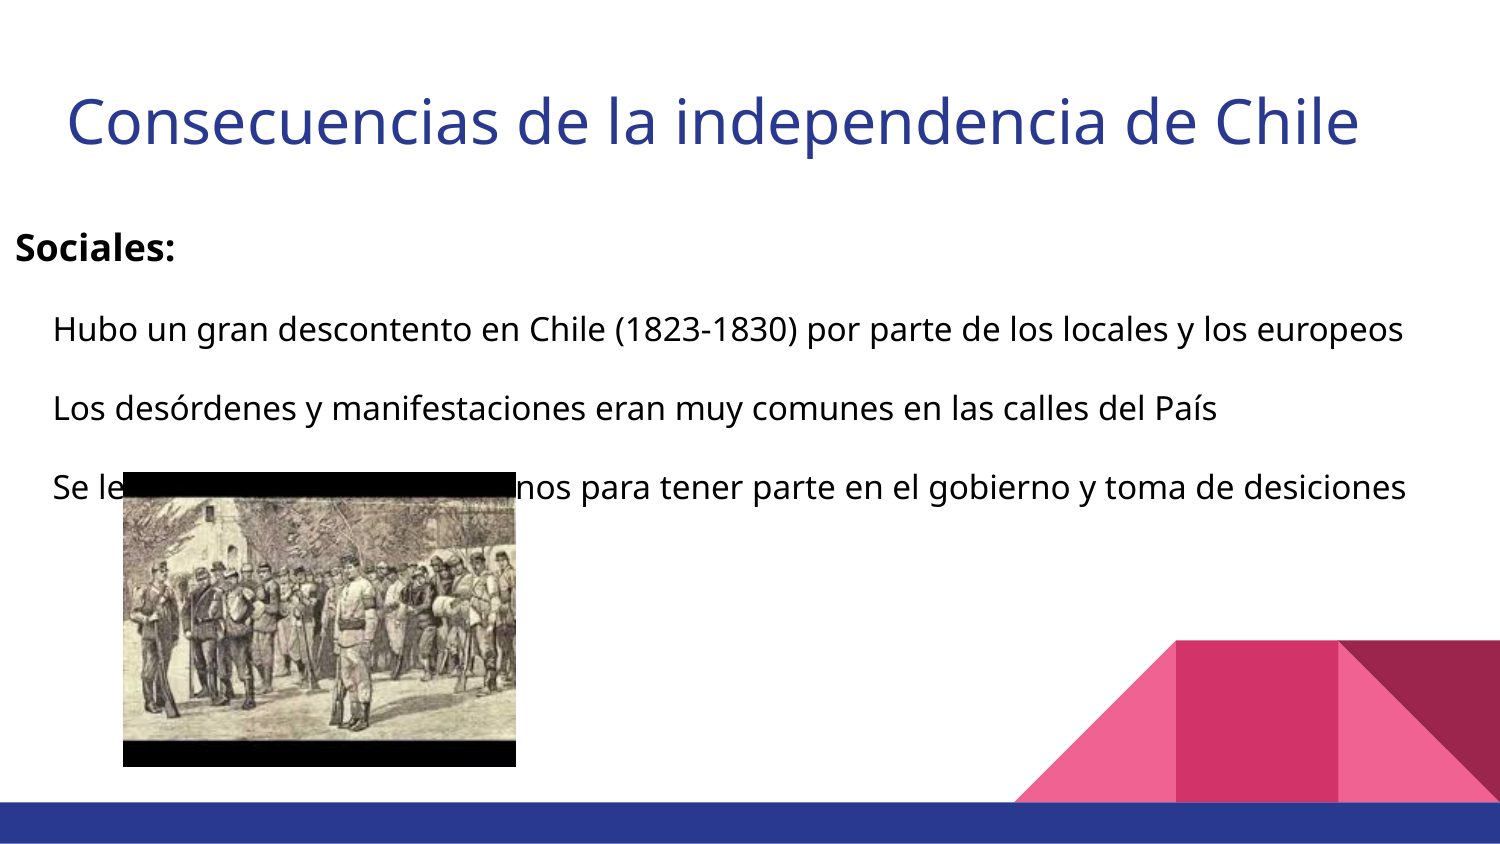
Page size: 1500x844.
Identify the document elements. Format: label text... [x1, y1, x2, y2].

title Consecuencias de la independencia de Chile [51, 67, 1449, 167]
list Sociales: Hubo un gran descontento en Chile (1823-1830) por parte de los locales y los europeos Los desórdenes y manifestaciones eran muy comunes en las calles del País Se le dio la libertad a los Chilenos para tener parte en el gobierno y toma de desiciones [0, 201, 1500, 844]
picture [123, 472, 517, 767]
